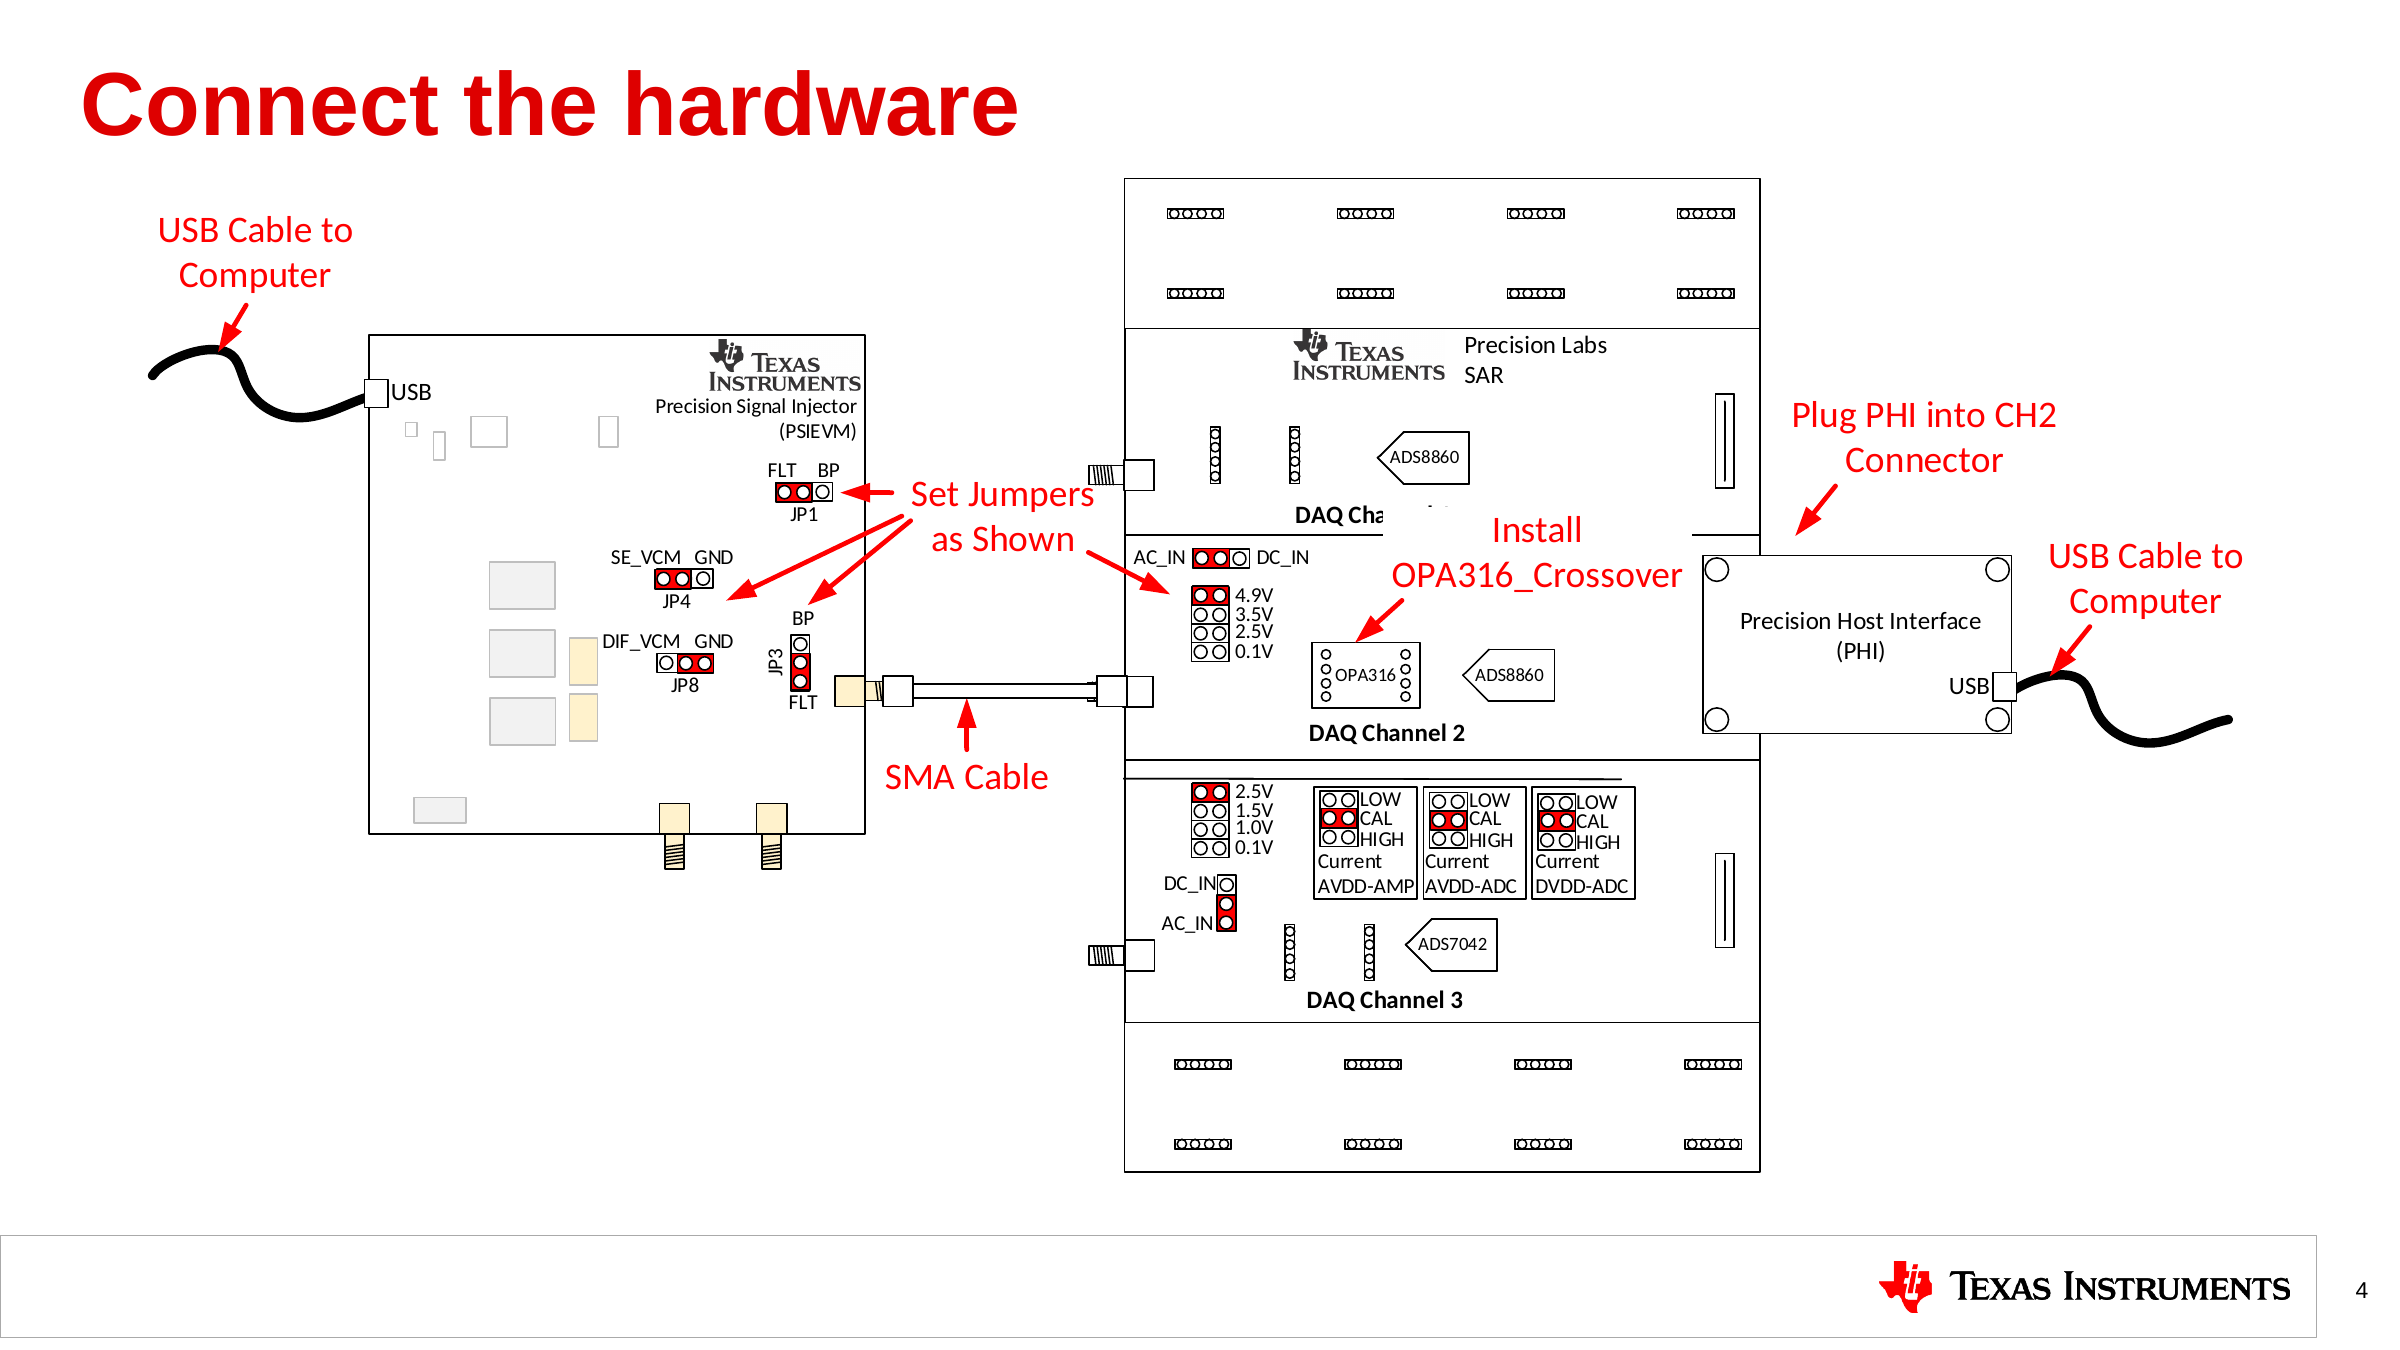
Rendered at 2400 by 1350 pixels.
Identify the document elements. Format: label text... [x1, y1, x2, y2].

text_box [130, 175, 2270, 1175]
picture [1879, 1307, 2290, 1313]
picture [1879, 1261, 2290, 1265]
slide_number 4 [1828, 1265, 2389, 1307]
title Connect the hardware [60, 27, 2282, 189]
